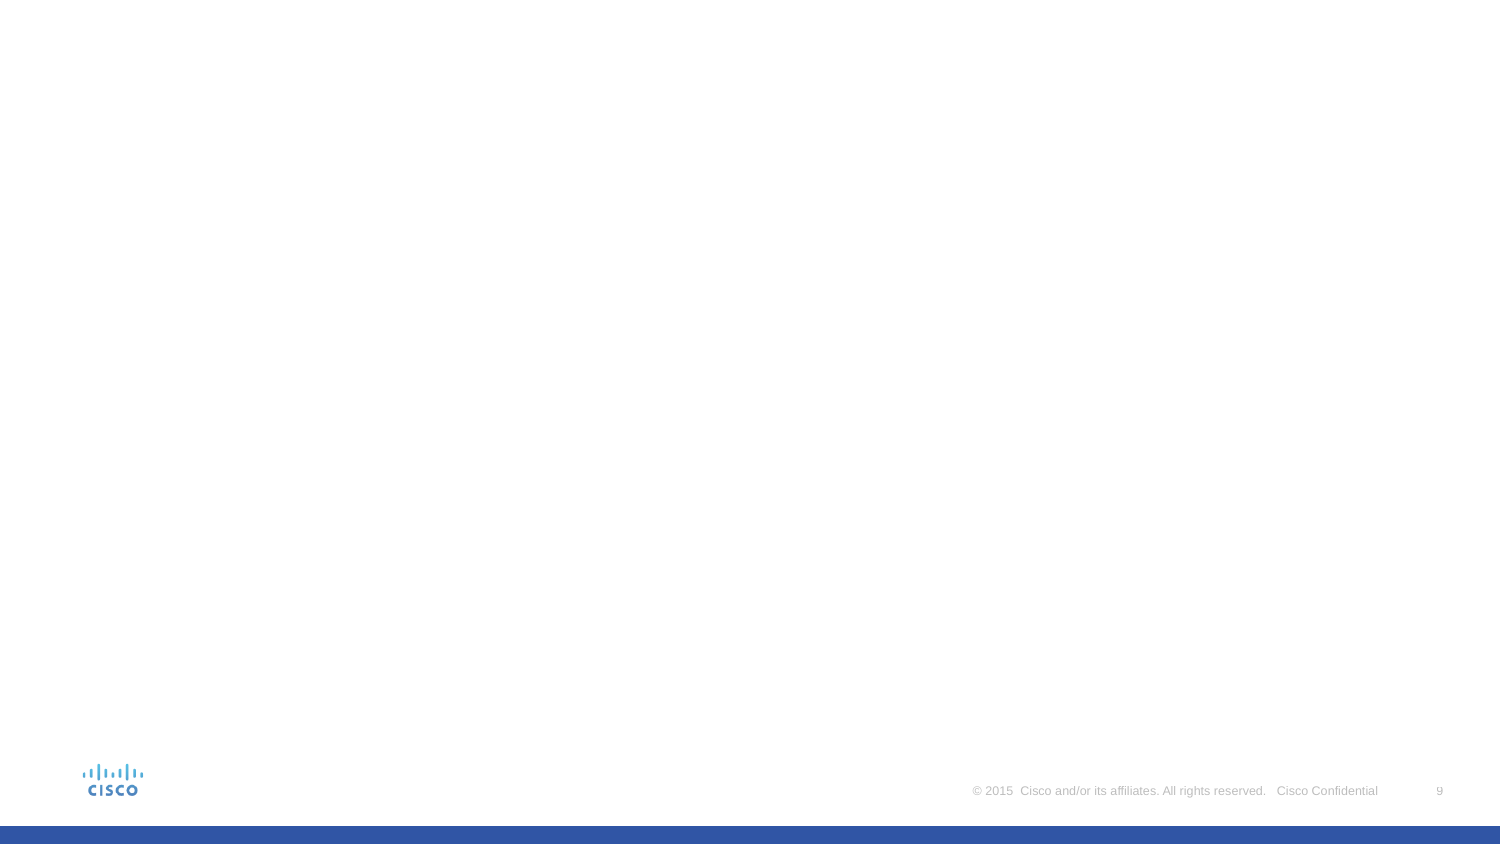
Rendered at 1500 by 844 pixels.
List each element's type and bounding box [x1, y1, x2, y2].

picture [77, 758, 149, 803]
